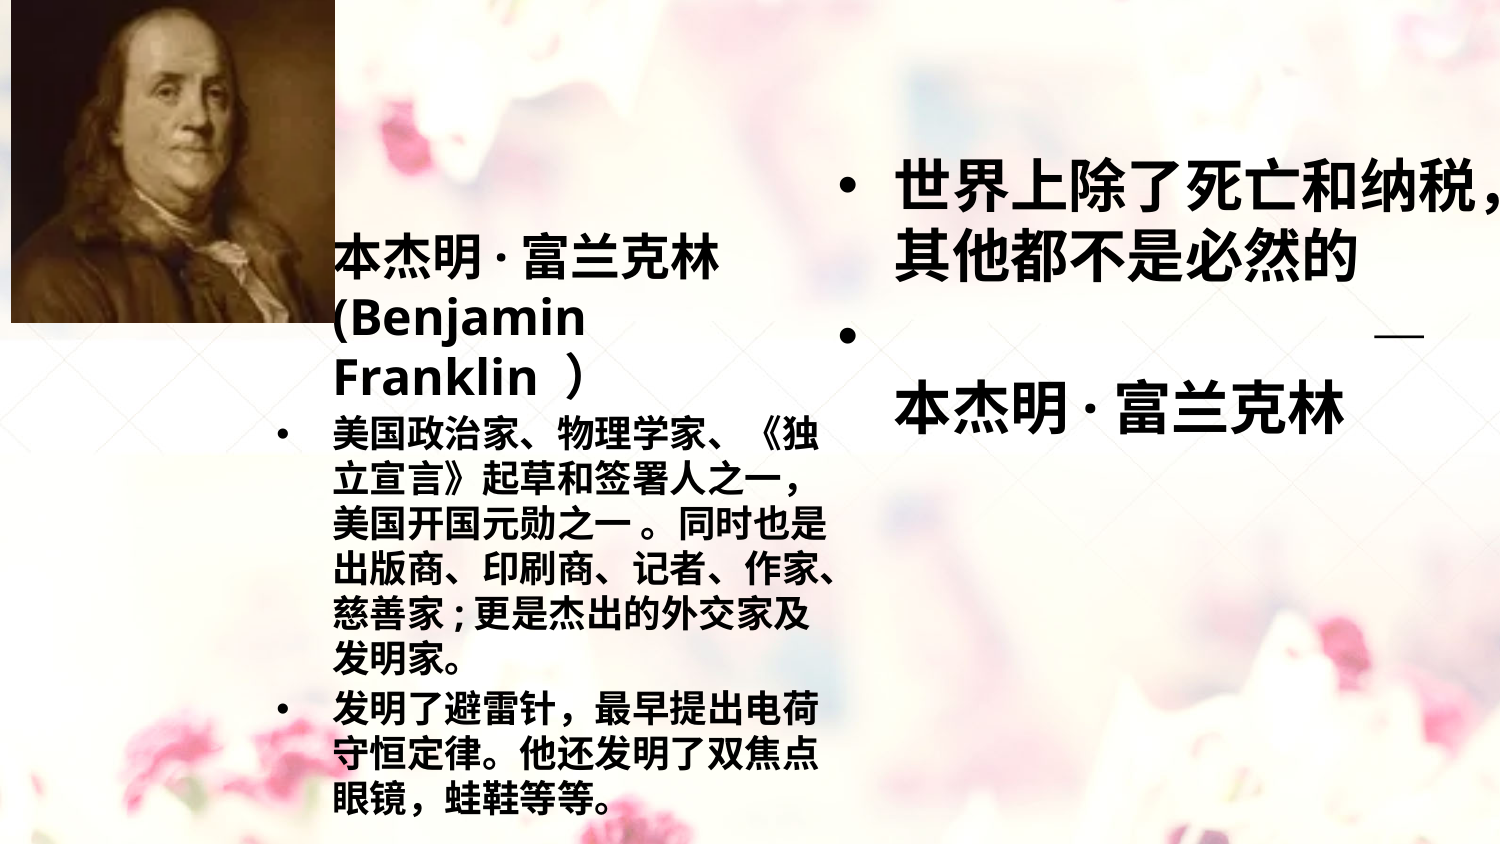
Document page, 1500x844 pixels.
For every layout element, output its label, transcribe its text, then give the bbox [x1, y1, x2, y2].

list 世界上除了死亡和纳税，其他都不是必然的 —本杰明·富兰克林 [826, 143, 1500, 701]
text_box 本杰明·富兰克林(Benjamin Franklin ） 美国政治家、物理学家、《独立宣言》起草和签署人之一，美国开国元勋之一 。同时也是出版商、印刷商、记者、作家、慈善家;更是杰出的外交家及发明家。 发明了避雷针，最早提出电荷守恒定律。他还发明了双焦点眼镜，蛙鞋等等。 [265, 79, 844, 637]
picture [0, 0, 1500, 844]
